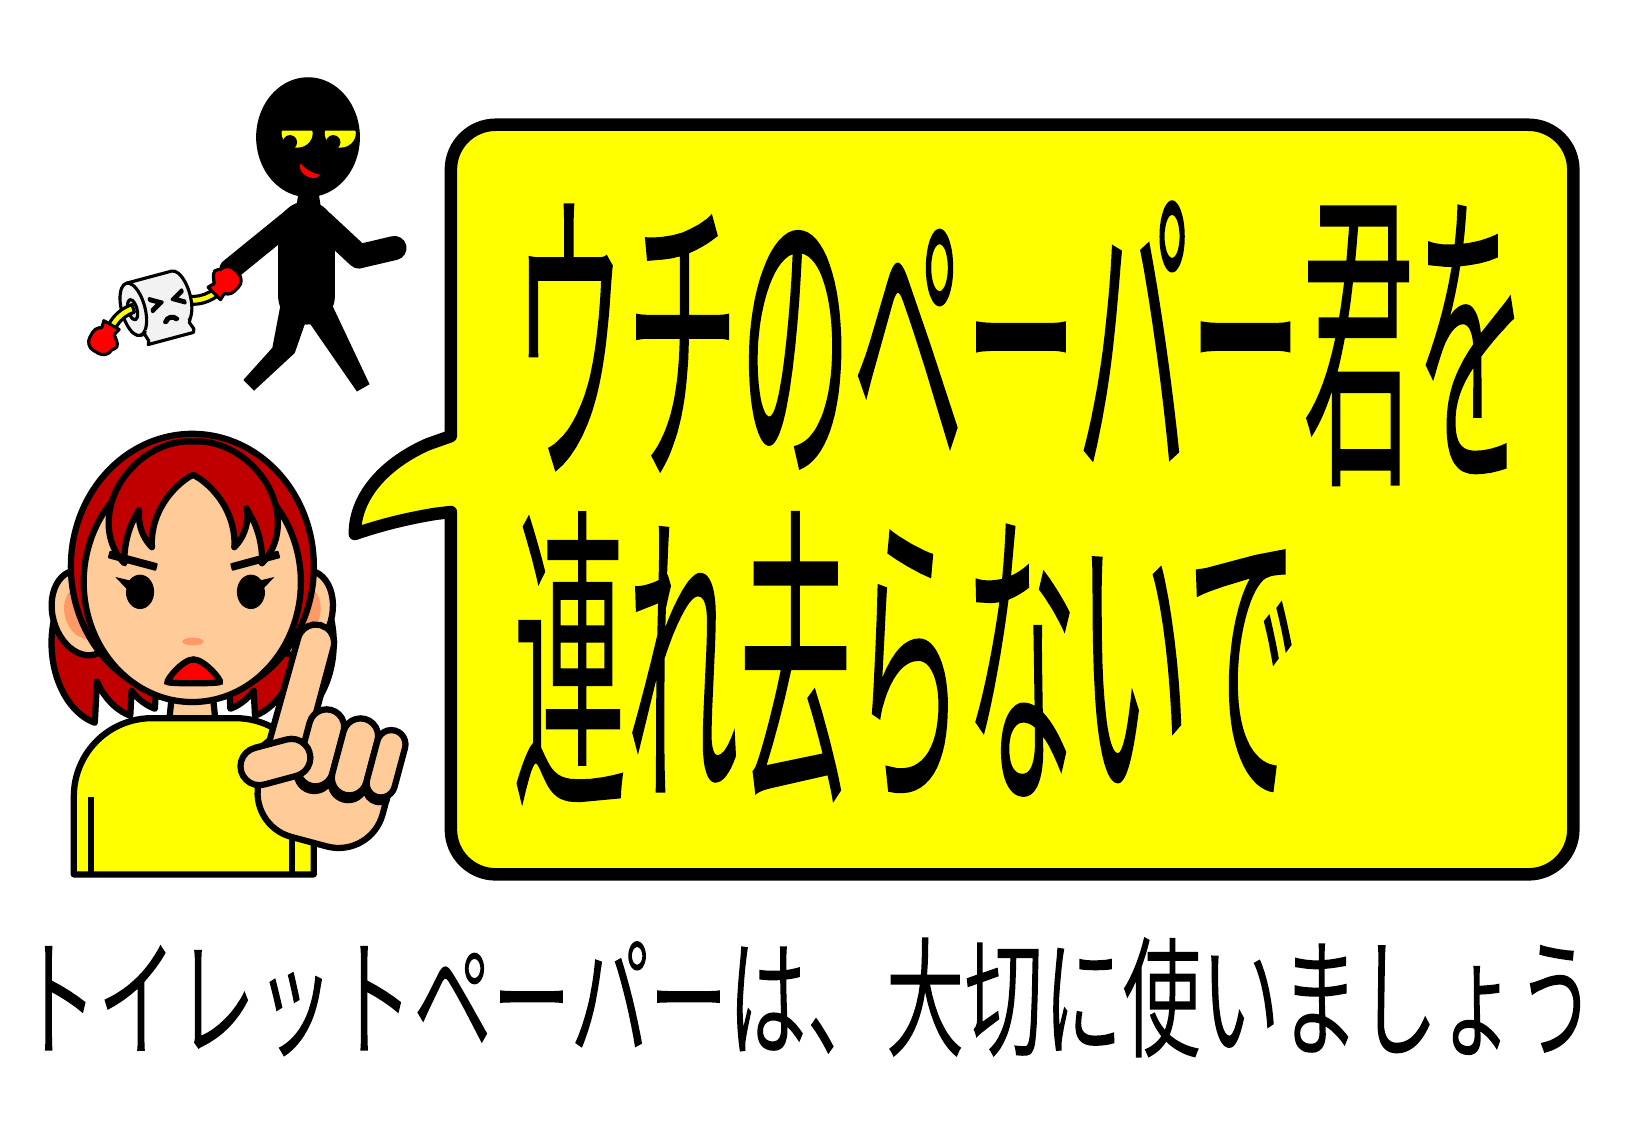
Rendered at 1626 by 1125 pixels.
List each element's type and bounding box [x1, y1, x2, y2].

text_box [90, 76, 403, 395]
text_box [51, 433, 406, 875]
text_box [410, 122, 1576, 877]
